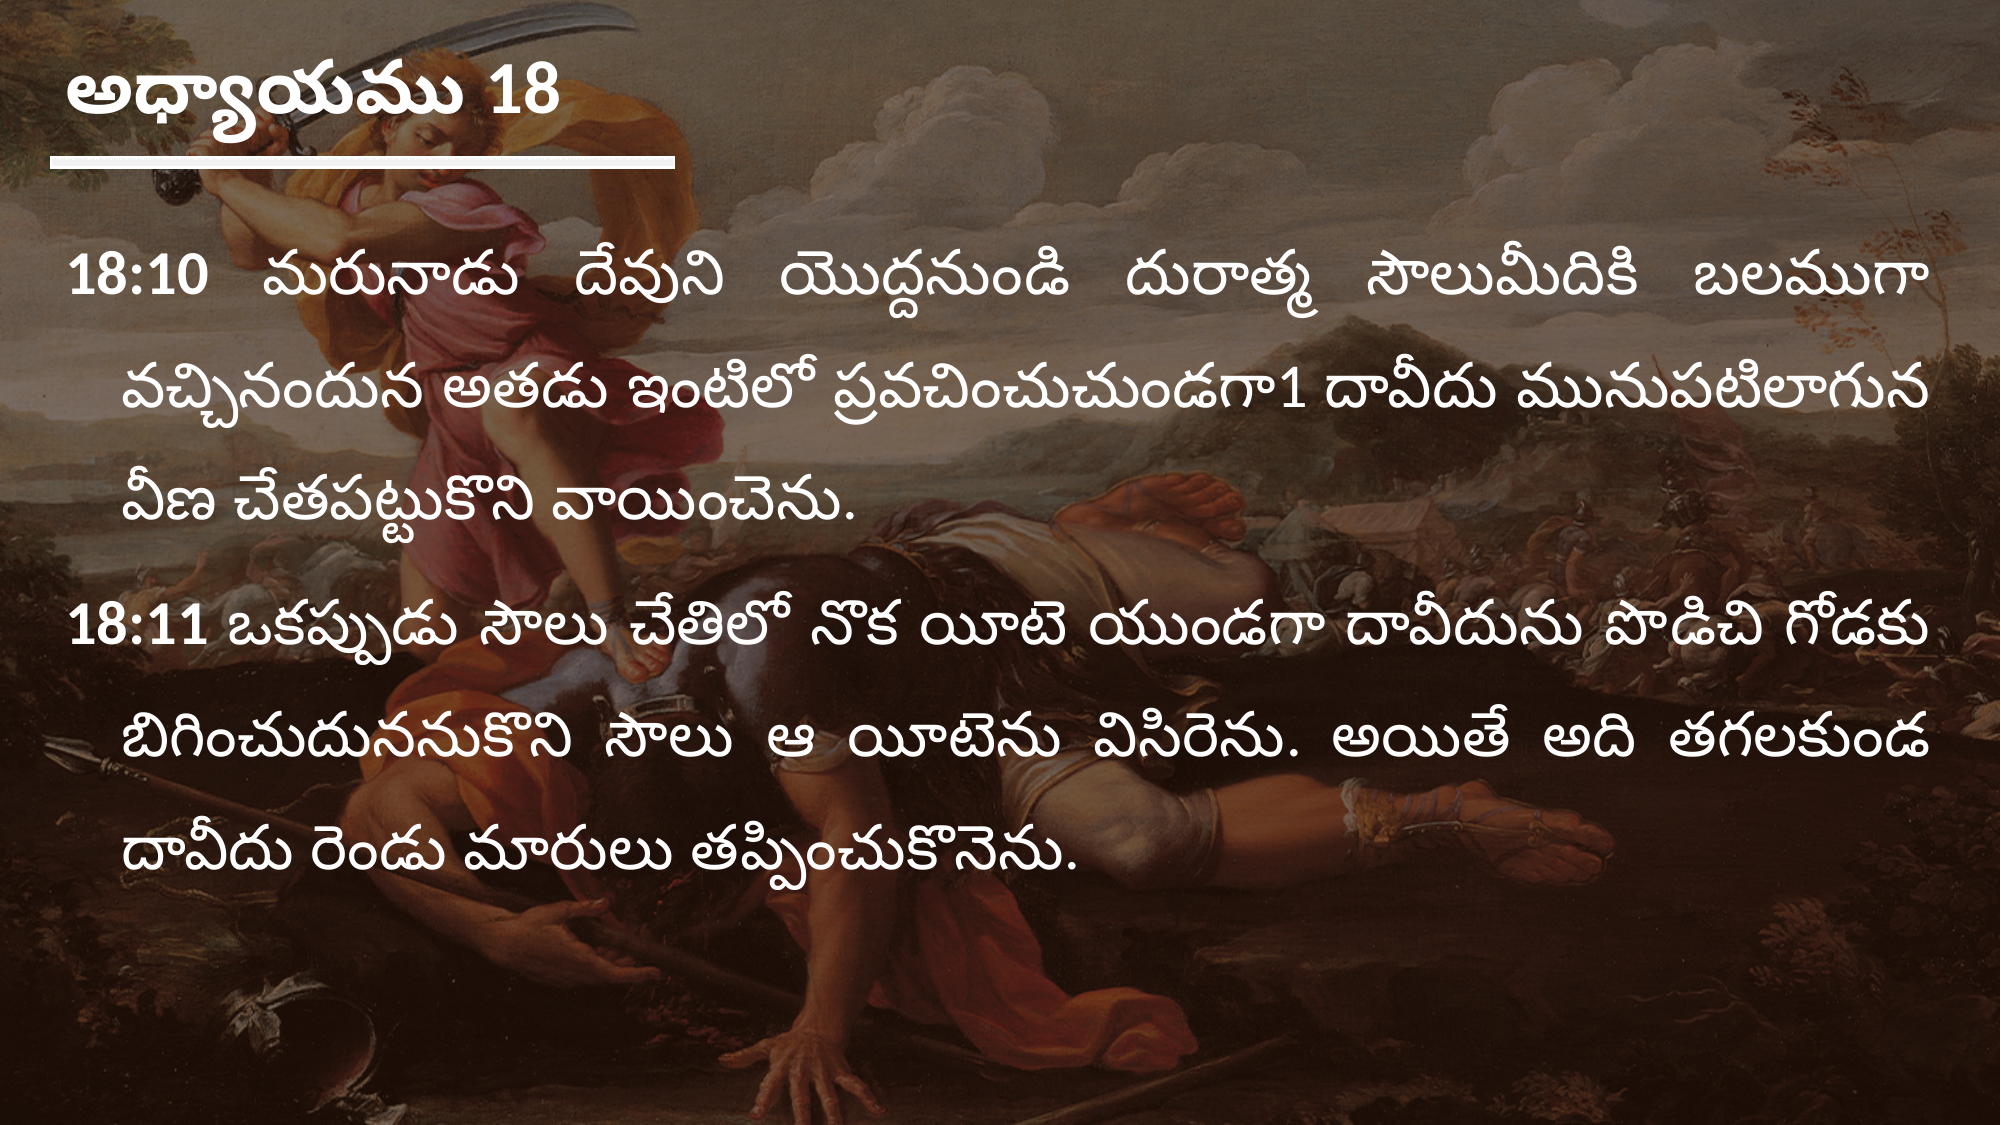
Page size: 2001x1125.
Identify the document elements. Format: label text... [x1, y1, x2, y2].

title అధ్యాయము 18 [50, 0, 1925, 167]
list 18:10 మరునాడు దేవుని యొద్దనుండి దురాత్మ సౌలుమీదికి బలముగా వచ్చినందున అతడు ఇంటిలో ప్రవచించుచుండగా1 దావీదు మునుపటిలాగున వీణ చేతపట్టుకొని వాయించెను. 18:11 ఒకప్పుడు సౌలు చేతిలో నొక యీటె యుండగా దావీదును పొడిచి గోడకు బిగించుదుననుకొని సౌలు ఆ యీటెను విసిరెను. అయితే అది తగలకుండ దావీదు రెండు మారులు తప్పించుకొనెను. [50, 187, 1946, 1063]
picture [0, 0, 2000, 1125]
